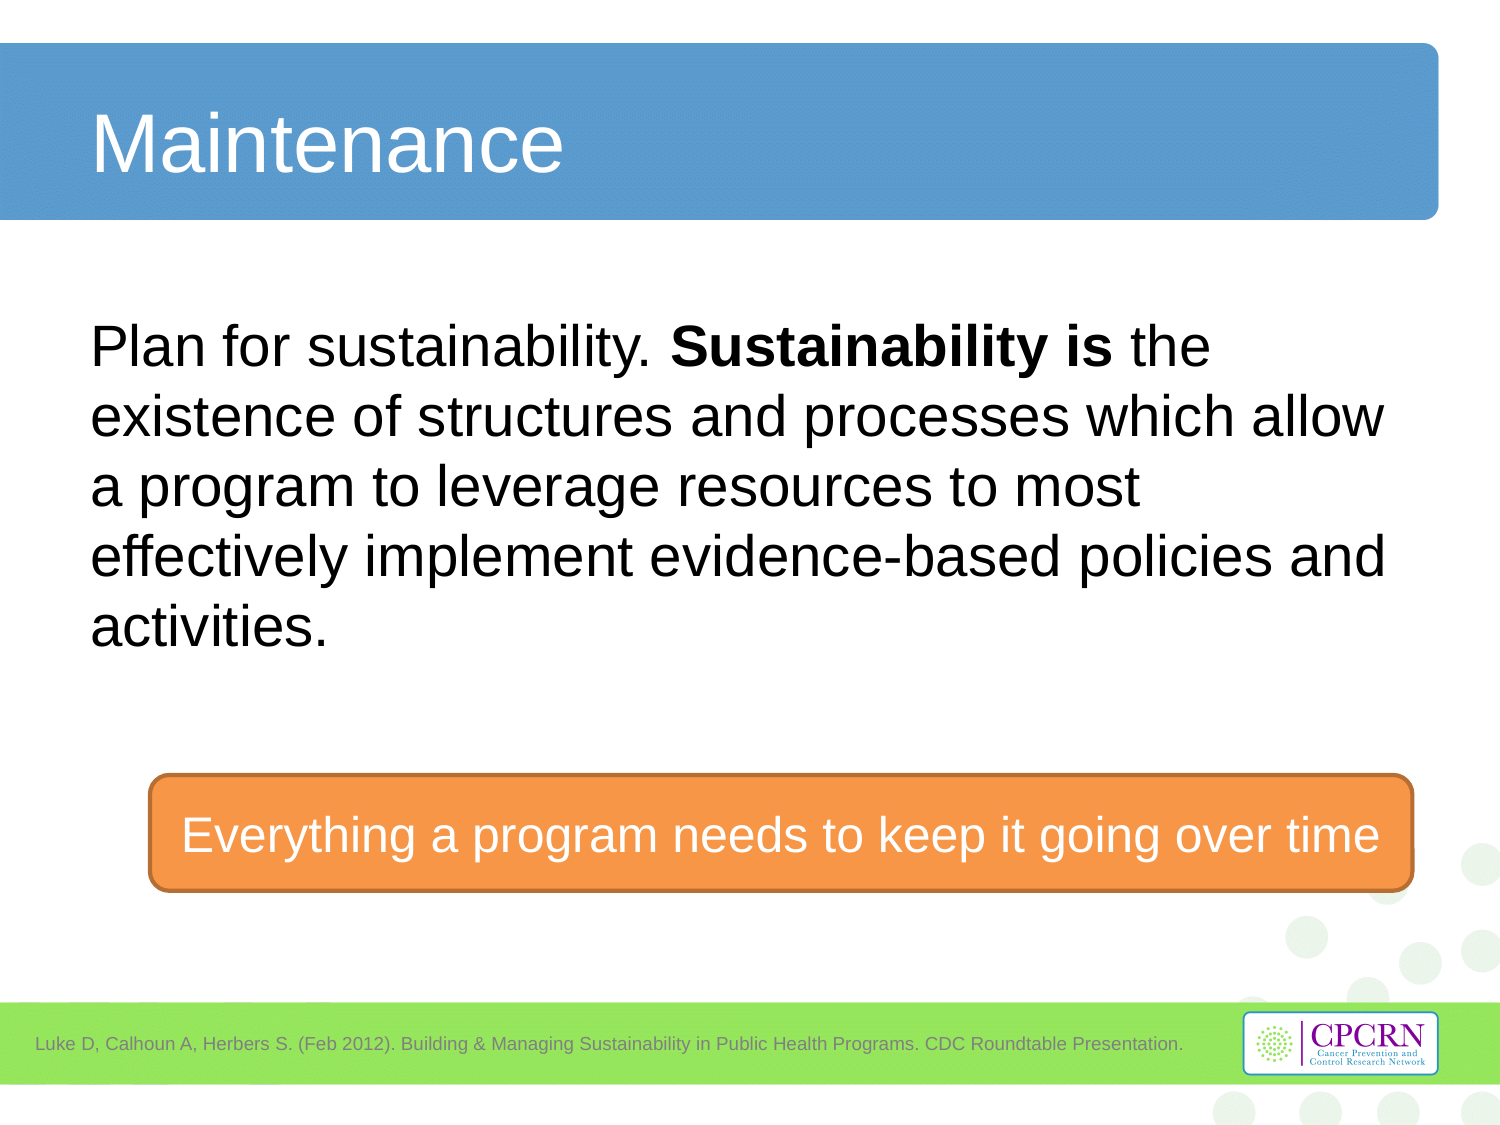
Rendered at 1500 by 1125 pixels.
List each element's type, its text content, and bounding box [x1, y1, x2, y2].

title Maintenance [75, 45, 1500, 233]
text_box Everything a program needs to keep it going over time [147, 772, 1415, 893]
text_box Luke D, Calhoun A, Herbers S. (Feb 2012). Building & Managing Sustainability in Public Health Programs. CDC Roundtable Presentation. [20, 1024, 1209, 1062]
picture [0, 0, 1500, 1125]
list Plan for sustainability. Sustainability is the existence of structures and processes which allow a program to leverage resources to most effectively implement evidence-based policies and activities. [75, 301, 1425, 1044]
